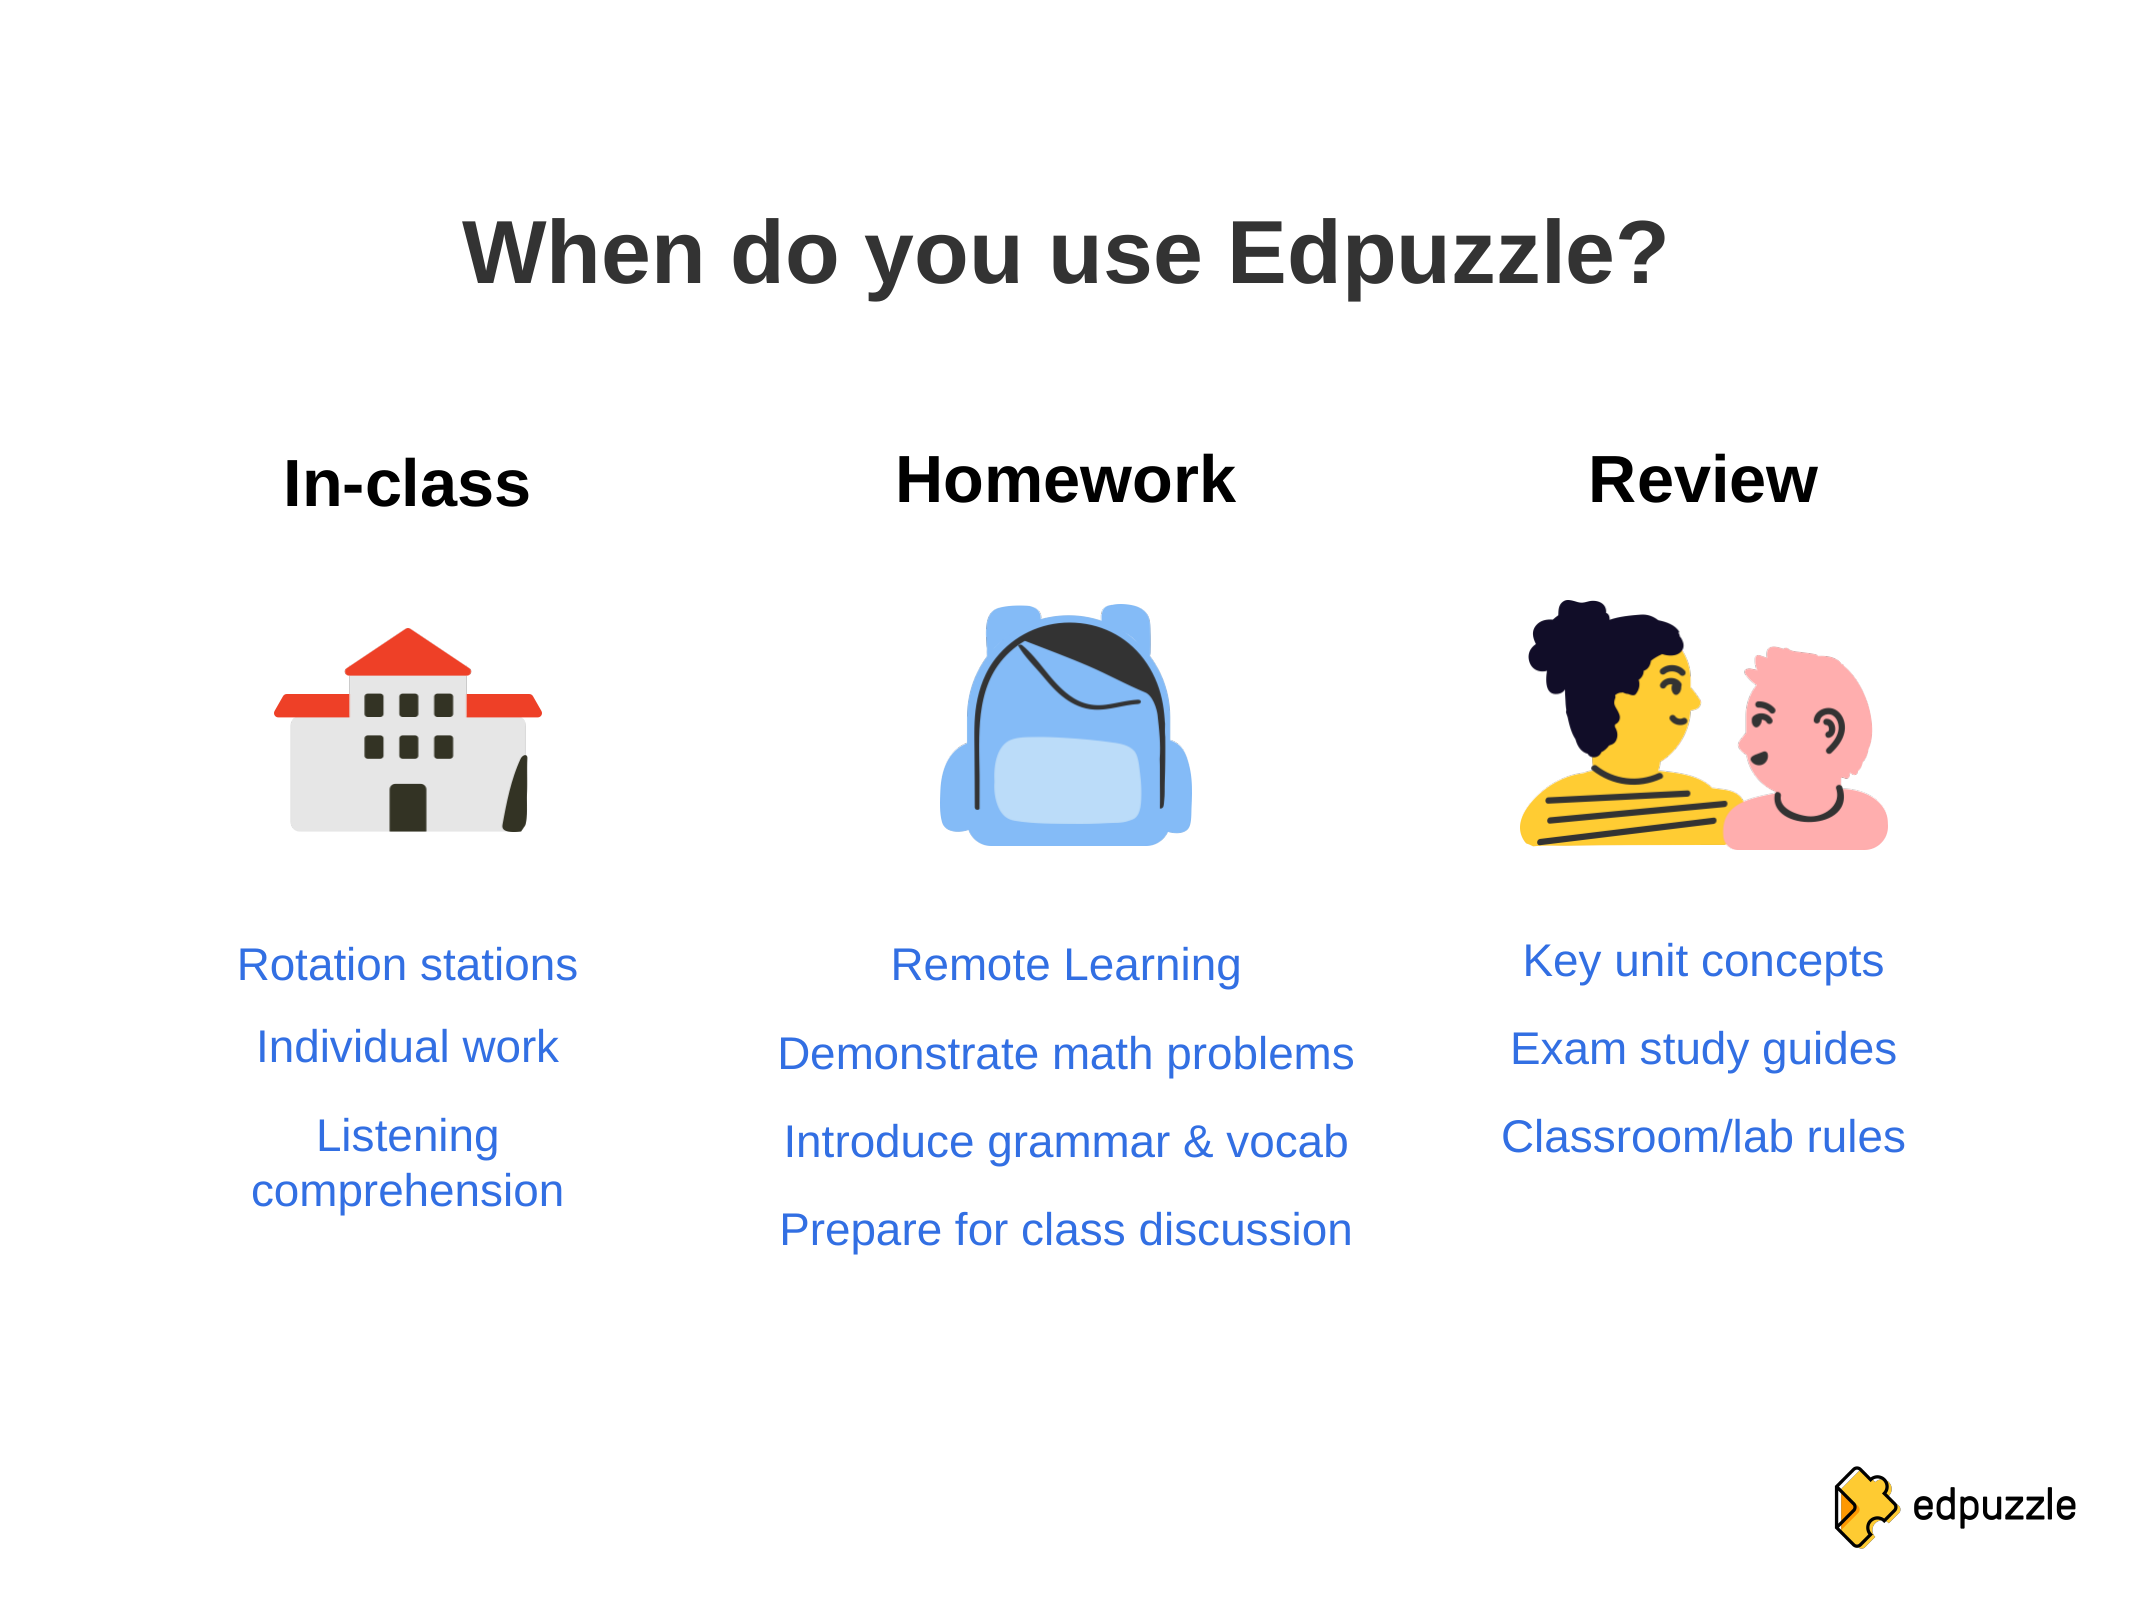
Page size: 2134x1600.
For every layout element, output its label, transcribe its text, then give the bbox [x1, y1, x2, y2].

text_box Key unit concepts Exam study guides Classroom/lab rules [1492, 921, 1915, 1171]
picture [274, 627, 542, 832]
picture [1790, 1432, 2121, 1581]
picture [1520, 600, 1888, 850]
text_box Rotation stations Individual work Listening comprehension [183, 926, 632, 1225]
picture [940, 604, 1192, 846]
text_box Review [1580, 427, 1828, 524]
text_box Homework [887, 427, 1246, 524]
text_box In-class [275, 431, 541, 529]
text_box Remote Learning Demonstrate math problems Introduce grammar & vocab Prepare for class discussion [768, 926, 1364, 1264]
text_box When do you use Edpuzzle? [453, 185, 1680, 310]
